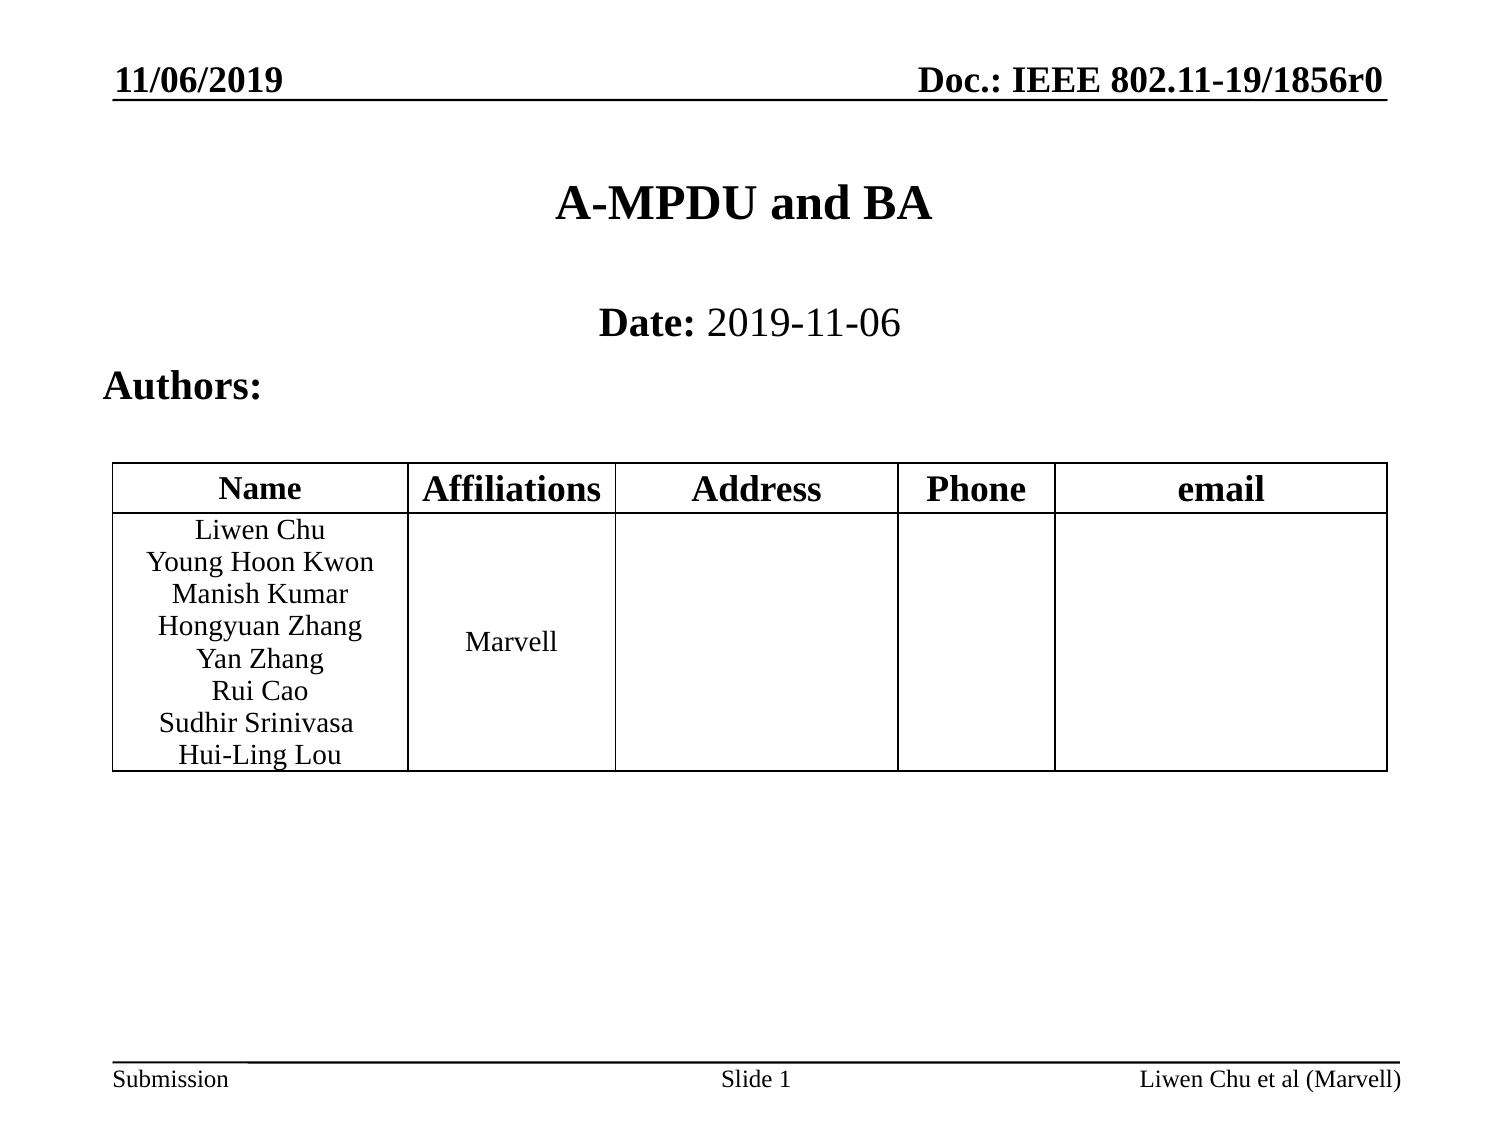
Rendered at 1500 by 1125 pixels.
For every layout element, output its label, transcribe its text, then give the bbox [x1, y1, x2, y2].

table_cell [899, 514, 1054, 770]
slide_number Slide 1 [712, 1061, 800, 1093]
list Date: 2019-11-06 [112, 287, 1388, 351]
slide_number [114, 54, 288, 101]
table_header email [1056, 464, 1386, 512]
table_header Affiliations [409, 464, 615, 512]
table_cell Liwen Chu Young Hoon Kwon Manish Kumar Hongyuan Zhang Yan Zhang Rui Cao Sudhir Srinivasa Hui-Ling Lou [113, 514, 407, 770]
table_header Address [616, 464, 897, 512]
table_cell [616, 514, 897, 770]
title A-MPDU and BA [62, 112, 1426, 288]
table_header Name [113, 464, 407, 512]
table_cell Marvell [409, 514, 615, 770]
footer Liwen Chu et al (Marvell) [1135, 1061, 1402, 1093]
table_header Phone [899, 464, 1054, 512]
text_box Authors: [87, 349, 325, 413]
table_cell [1056, 514, 1386, 770]
